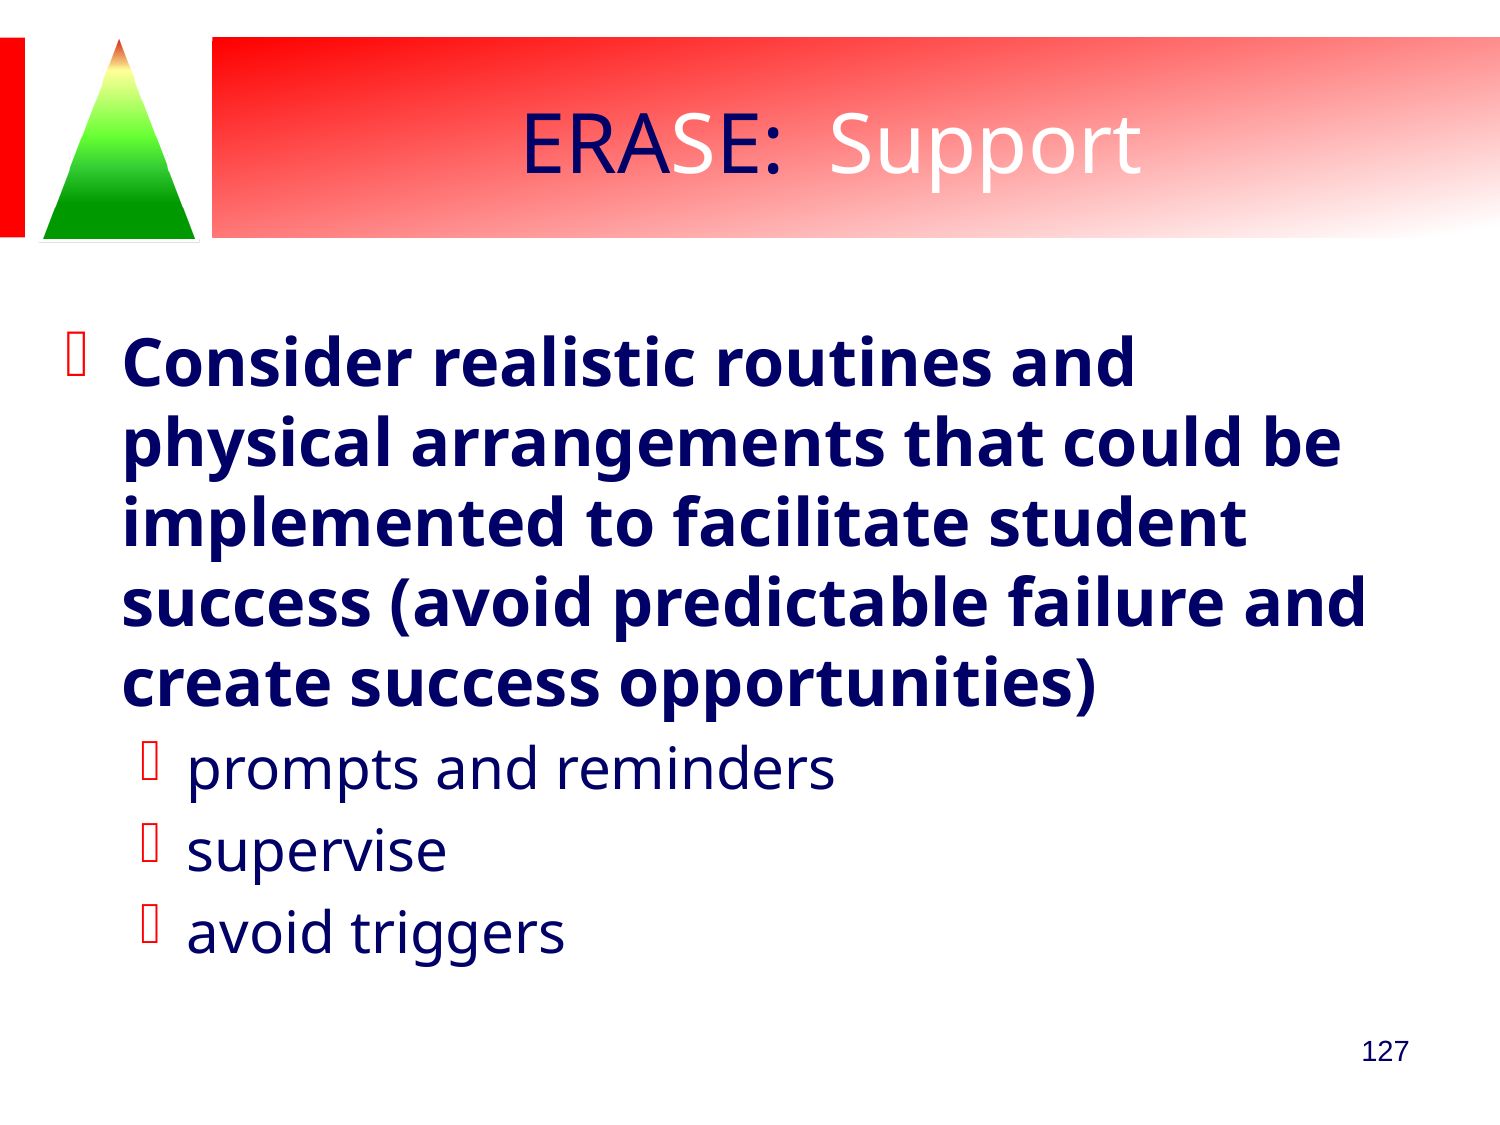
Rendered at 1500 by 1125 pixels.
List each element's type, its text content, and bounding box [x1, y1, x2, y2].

picture [37, 30, 200, 243]
slide_number 127 [1074, 1024, 1426, 1103]
list Consider realistic routines and physical arrangements that could be implemented to facilitate student success (avoid predictable failure and create success opportunities) prompts and reminders supervise avoid triggers [49, 312, 1426, 1006]
title ERASE: Support [237, 37, 1426, 243]
